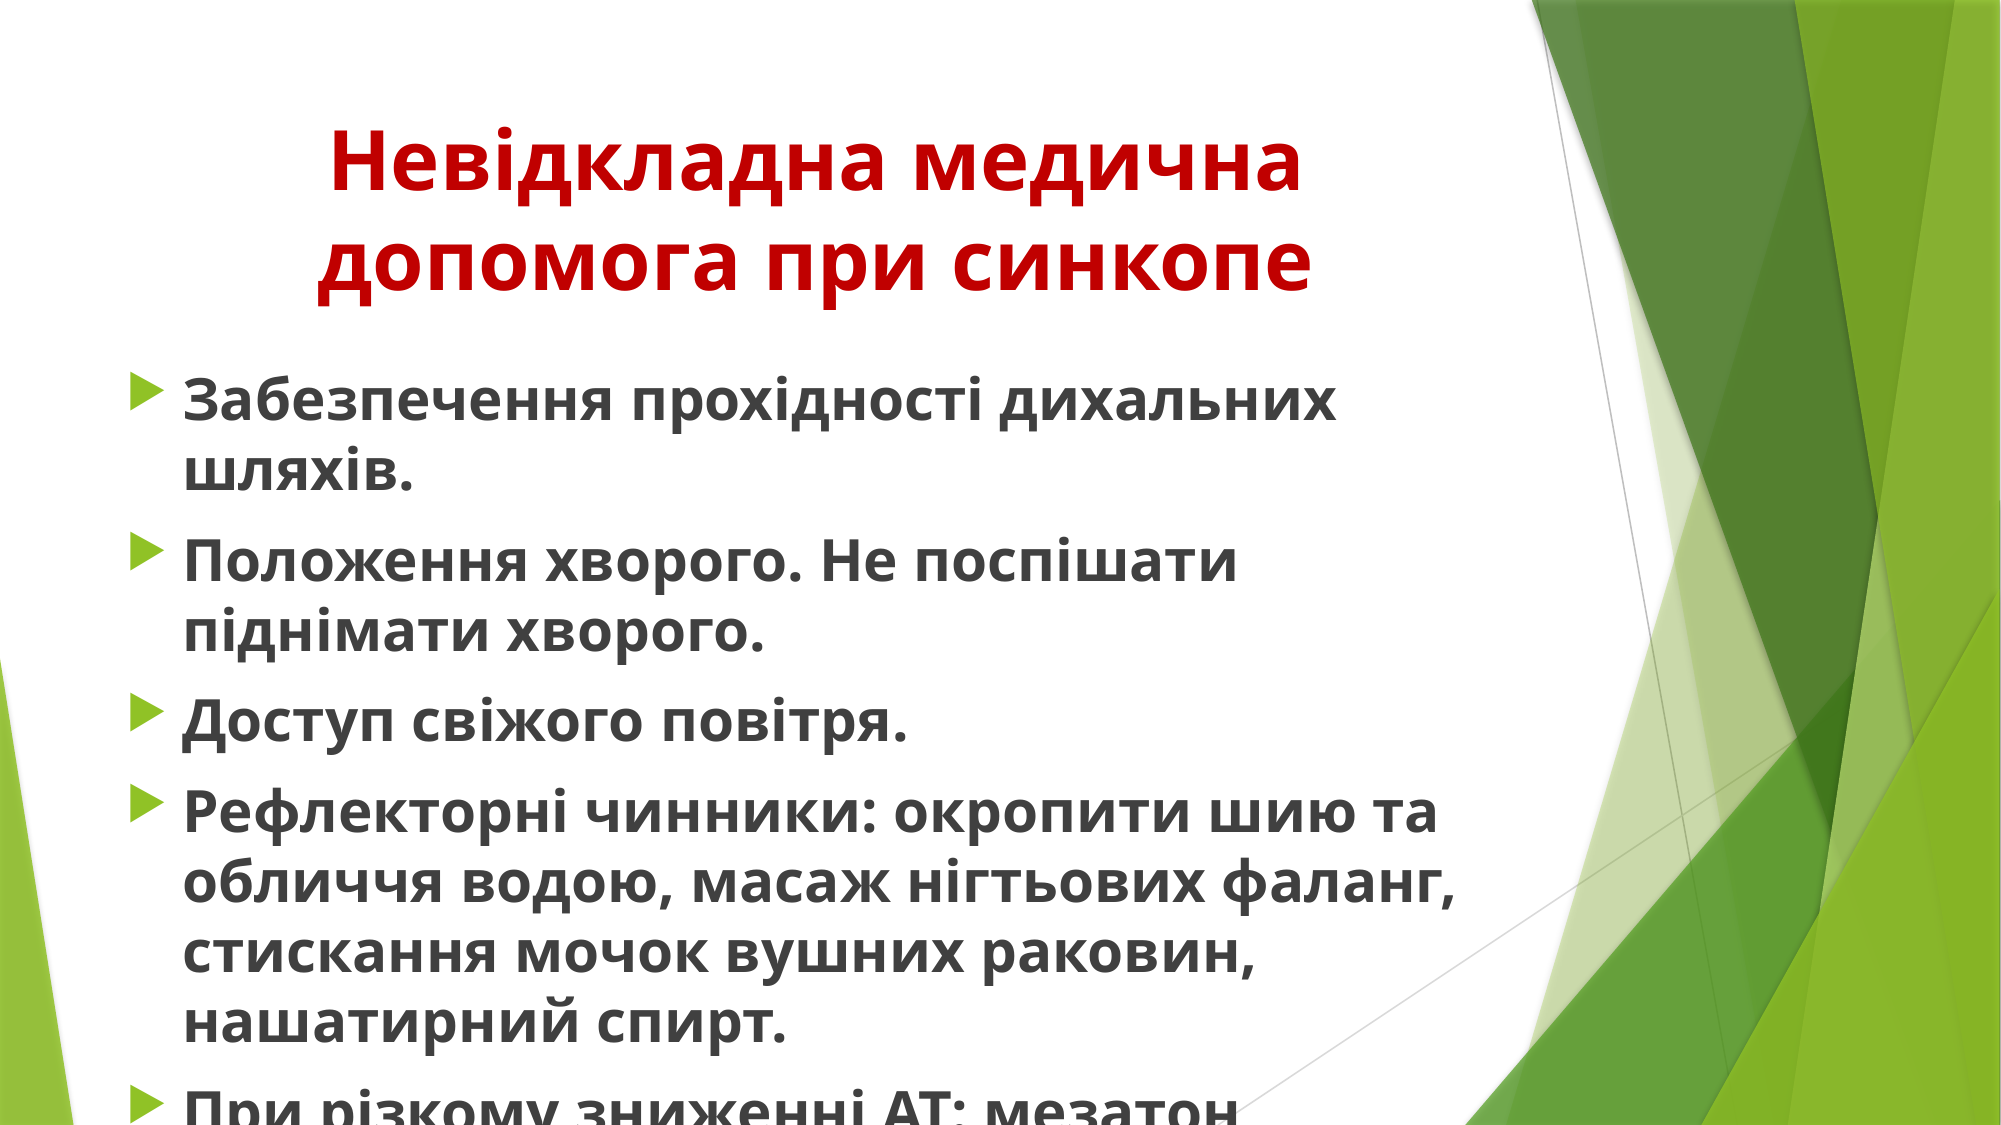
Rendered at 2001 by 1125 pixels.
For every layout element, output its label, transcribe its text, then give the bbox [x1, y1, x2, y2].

title Невідкладна медична допомога при синкопе [111, 99, 1522, 317]
list Забезпечення прохідності дихальних шляхів. Положення хворого. Не поспішати піднімати хворого. Доступ свіжого повітря. Рефлекторні чинники: окропити шию та обличчя водою, масаж нігтьових фаланг, стискання мочок вушних раковин, нашатирний спирт. При різкому зниженні АТ: мезатон, ефедрин, кофеїн. [111, 354, 1522, 992]
